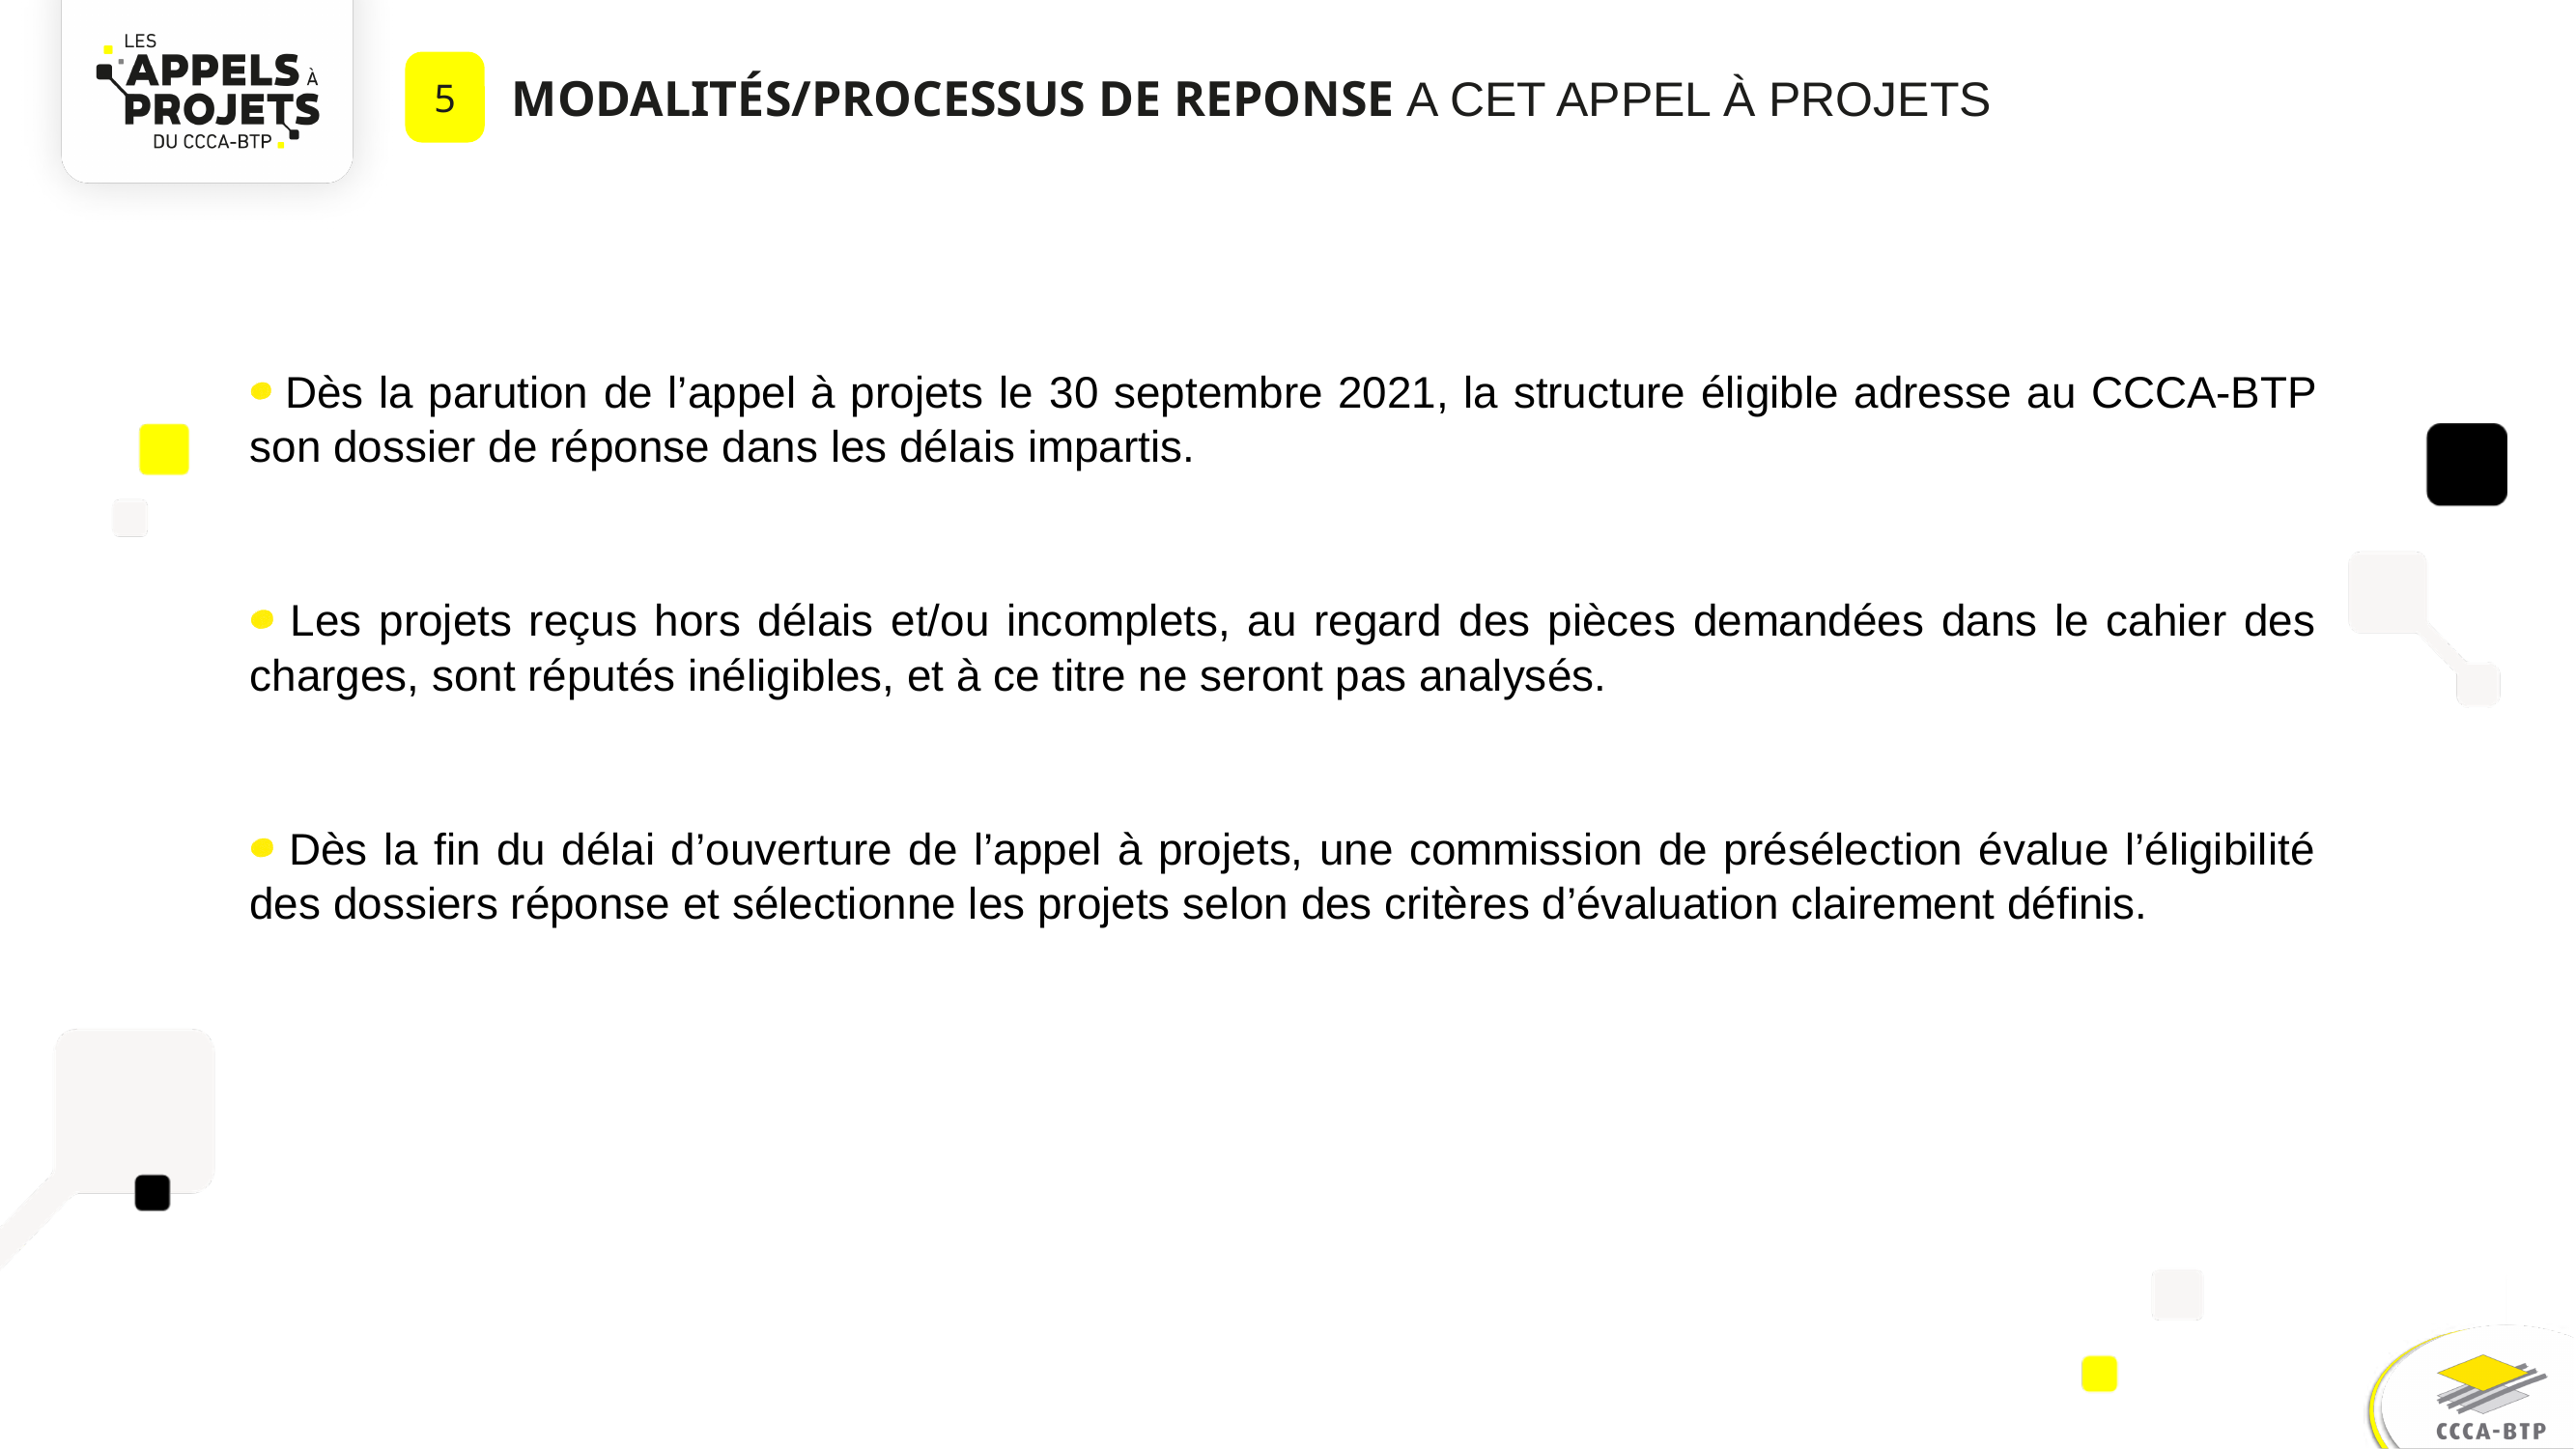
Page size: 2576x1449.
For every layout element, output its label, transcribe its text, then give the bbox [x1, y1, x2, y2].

picture [0, 0, 416, 246]
picture [0, 423, 2574, 1449]
text_box Dès la parution de l’appel à projets le 30 septembre 2021, la structure éligible adresse au CCCA-BTP son dossier de réponse dans les délais impartis. Les projets reçus hors délais et/ou incomplets, au regard des pièces demandées dans le cahier des charges, sont réputés inéligibles, et à ce titre ne seront pas analysés. Dès la fin du délai d’ouverture de l’appel à projets, une commission de présélection évalue l’éligibilité des dossiers réponse et sélectionne les projets selon des critères d’évaluation clairement définis. [199, 355, 2333, 936]
text_box 5 [404, 50, 486, 144]
text_box MODALITÉS/PROCESSUS DE REPONSE A CET APPEL À PROJETS [484, 51, 2459, 143]
